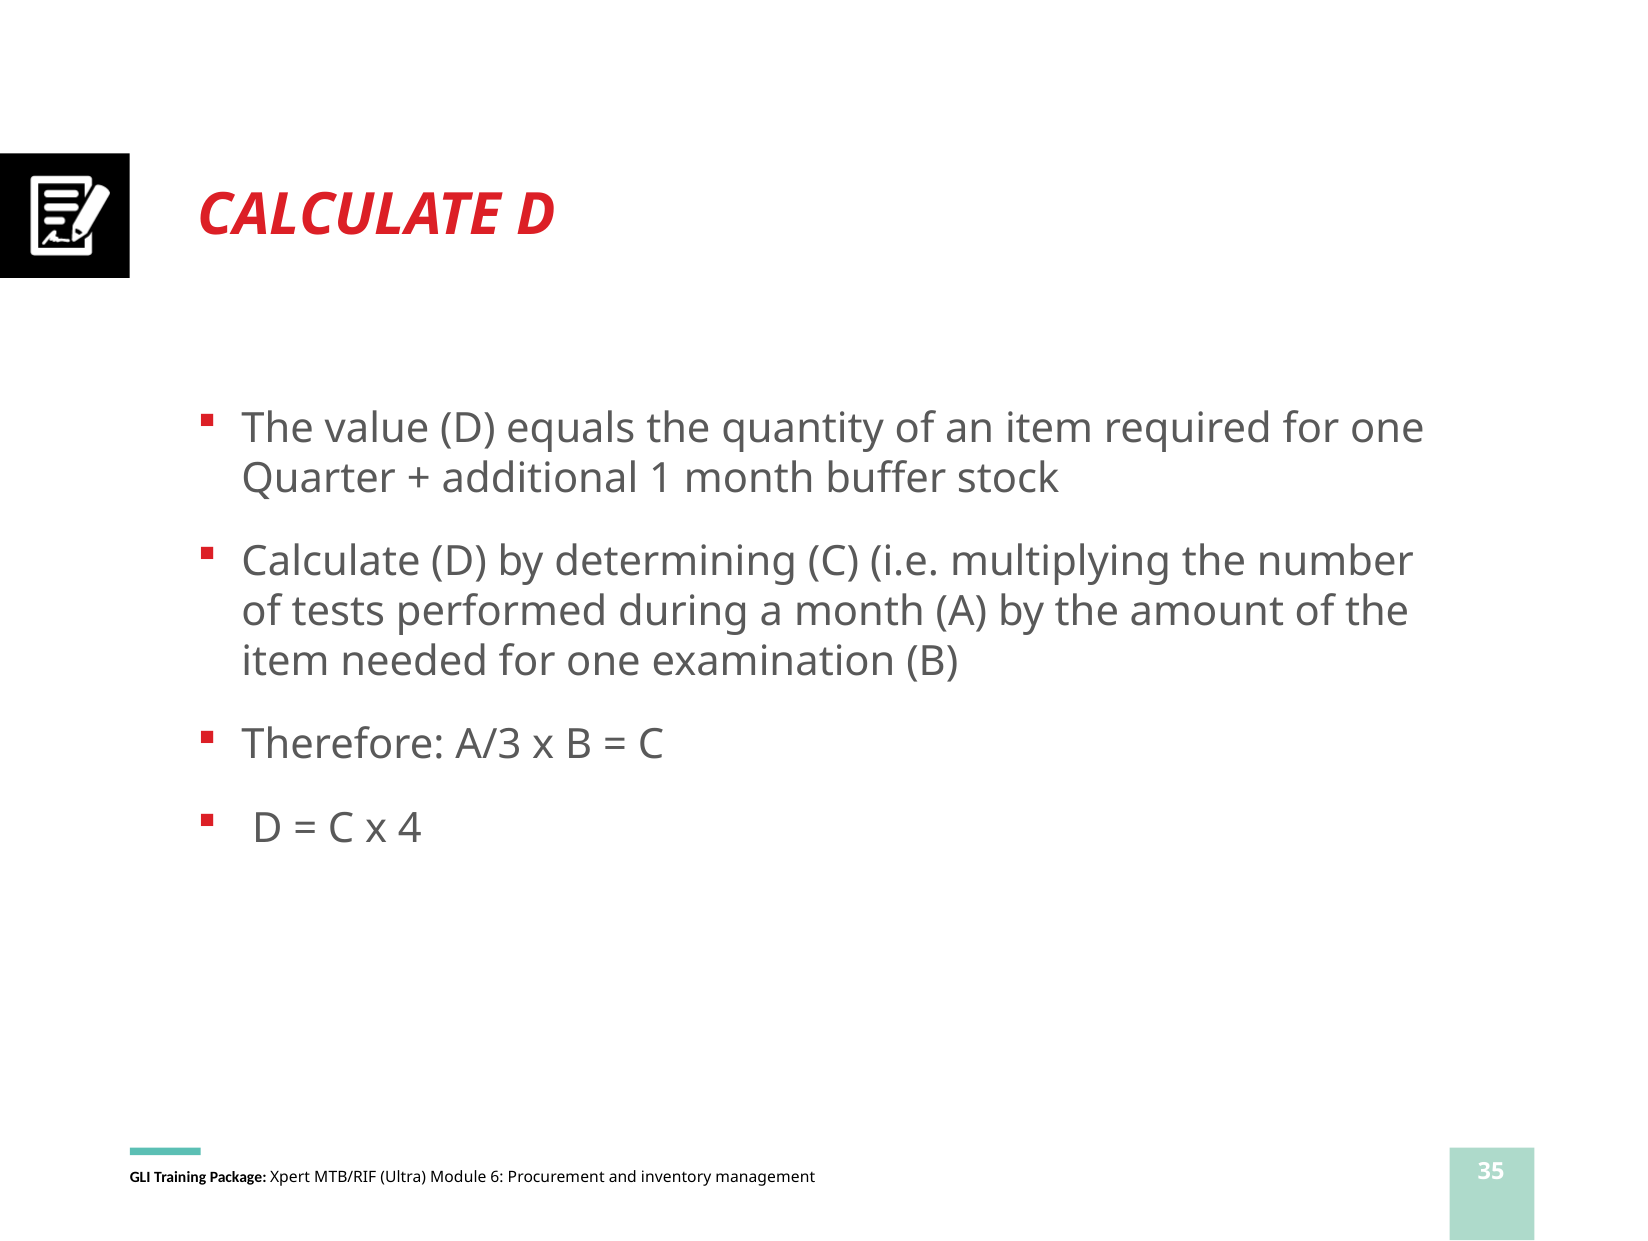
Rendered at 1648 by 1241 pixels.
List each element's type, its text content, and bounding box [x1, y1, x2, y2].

picture [12, 158, 122, 270]
title CALCULATE D [197, 153, 1450, 278]
list The value (D) equals the quantity of an item required for one Quarter + additional 1 month buffer stock Calculate (D) by determining (C) (i.e. multiplying the number of tests performed during a month (A) by the amount of the item needed for one examination (B) Therefore: A/3 x B = C D = C x 4 [197, 330, 1450, 1087]
